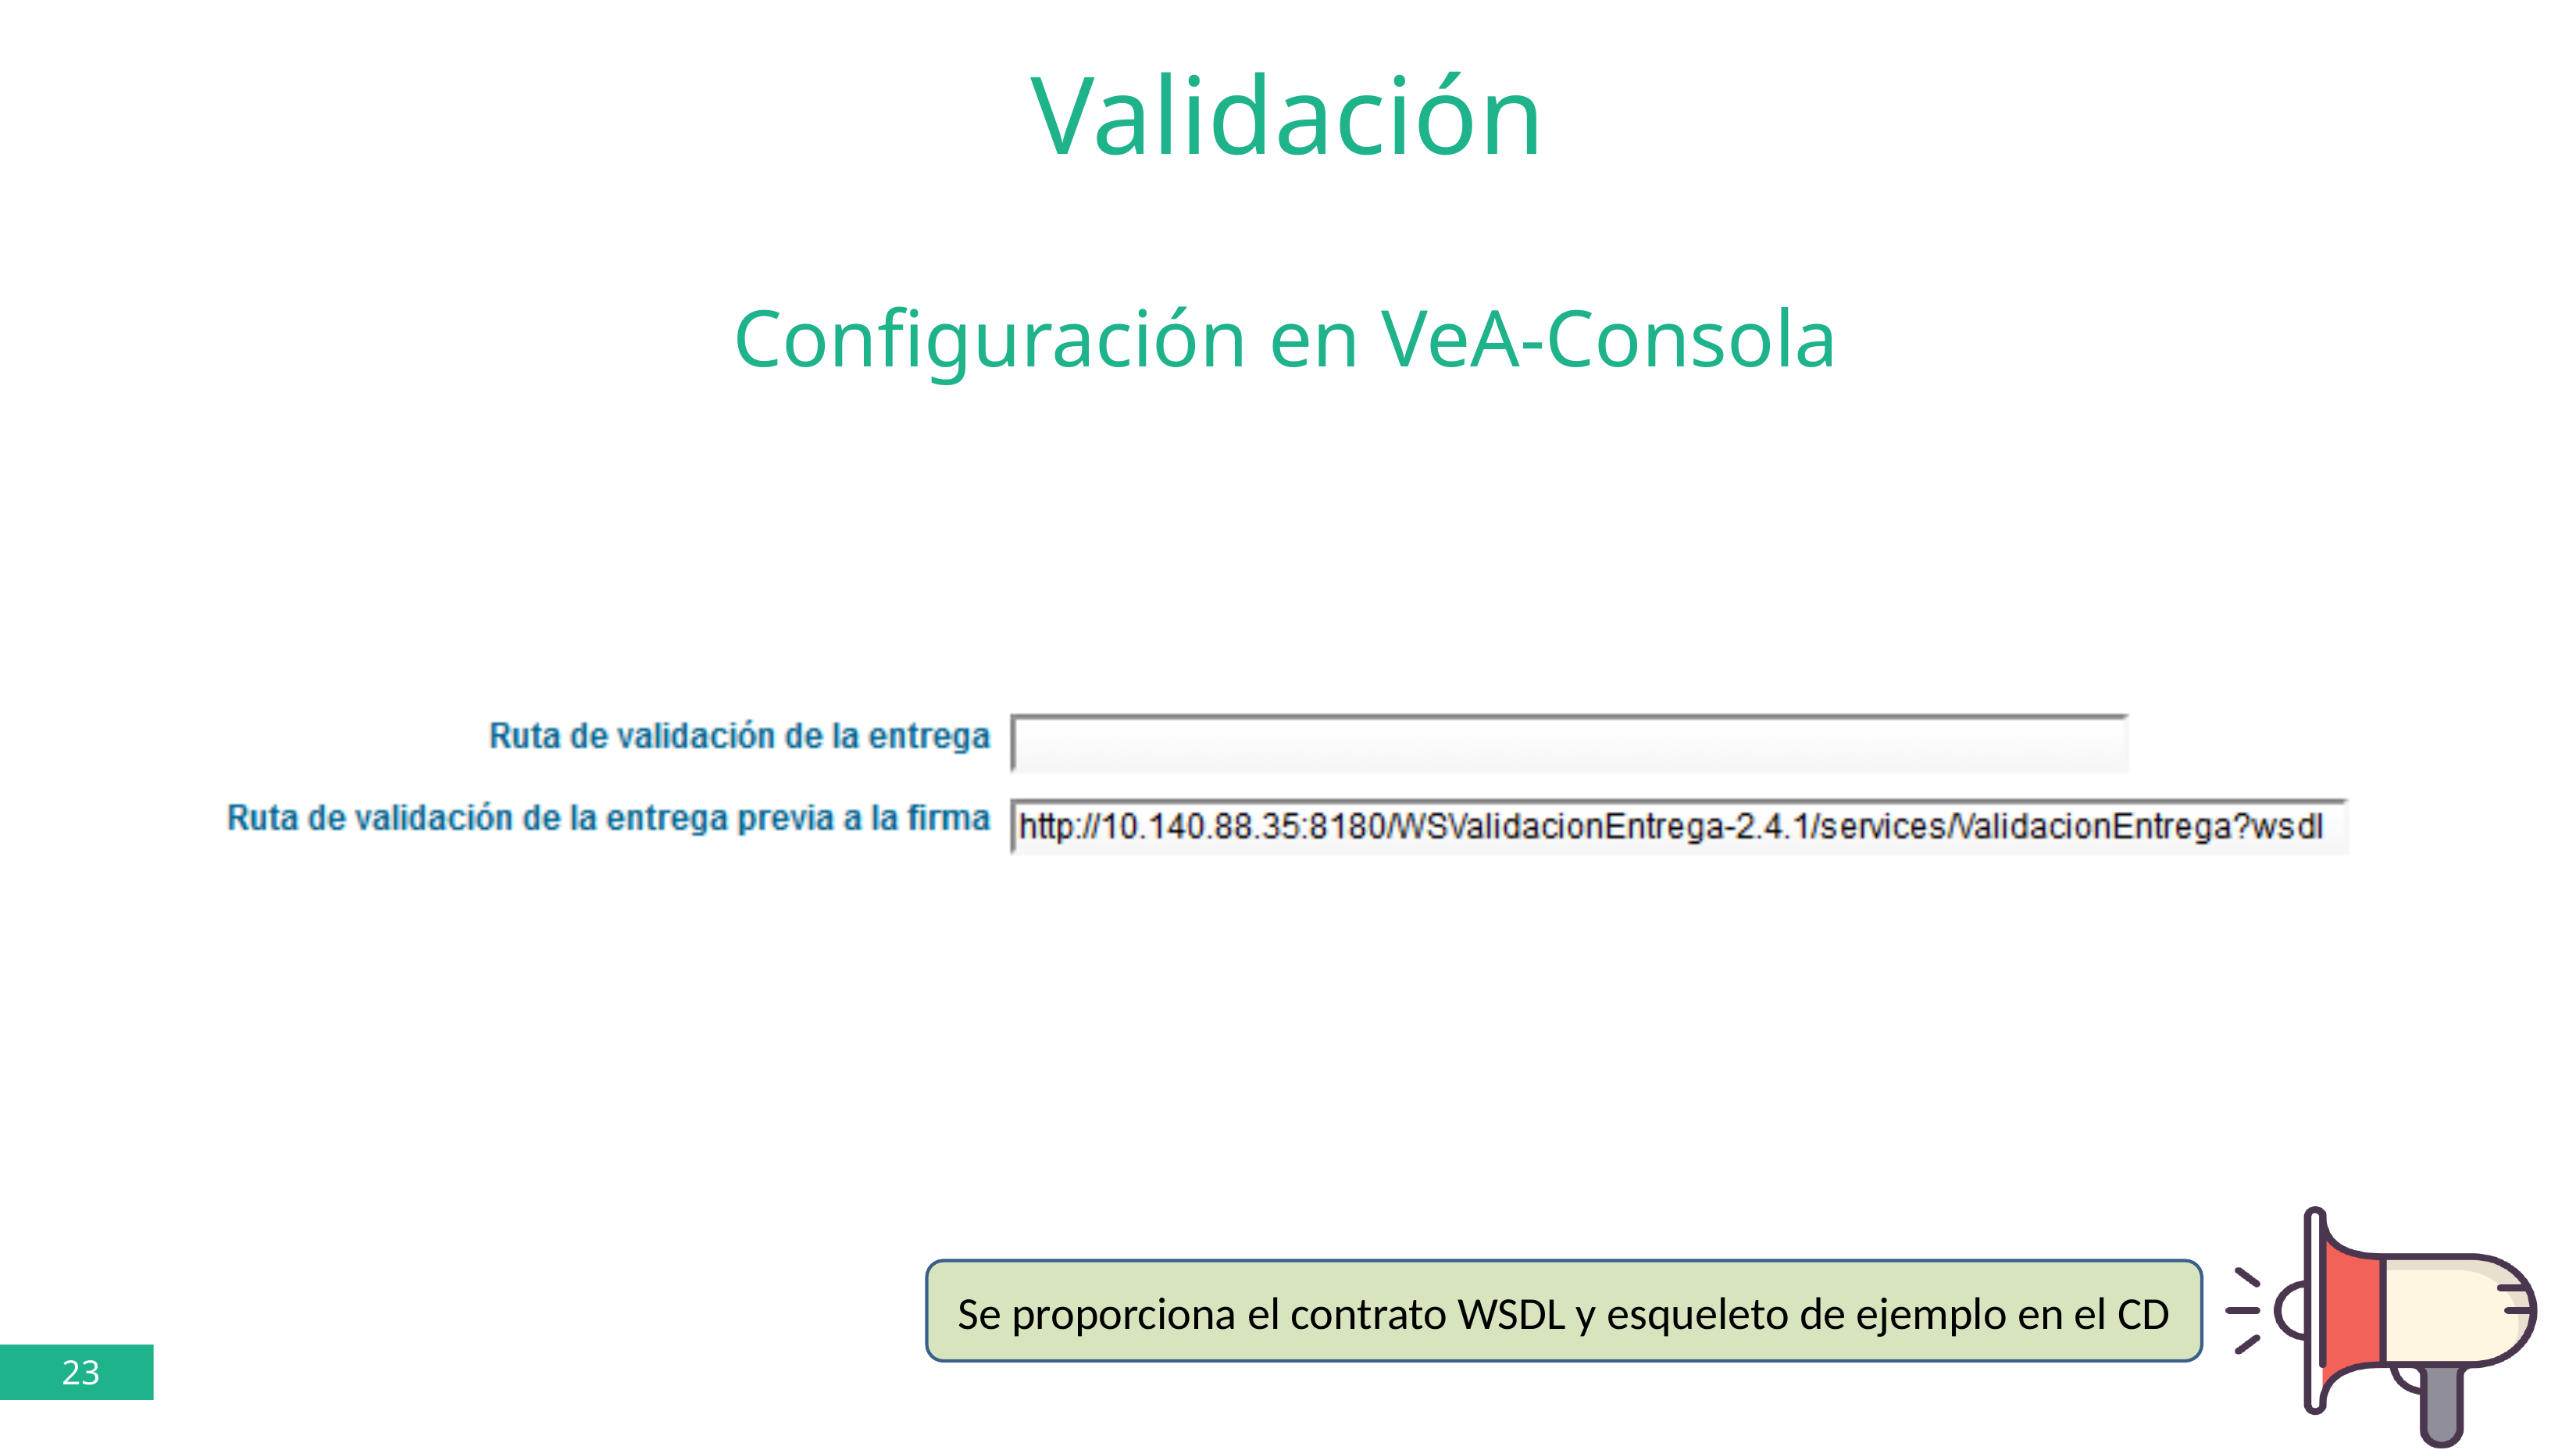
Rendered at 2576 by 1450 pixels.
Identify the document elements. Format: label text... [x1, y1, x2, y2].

text_box [0, 1345, 154, 1400]
picture [211, 695, 2362, 877]
text_box Se proporciona el contrato WSDL y esqueleto de ejemplo en el CD [925, 1259, 2204, 1363]
picture [2225, 1205, 2539, 1449]
text_box Validación [0, 41, 2576, 182]
text_box Configuración en VeA-Consola [0, 282, 2574, 388]
slide_number 23 [41, 1351, 112, 1394]
